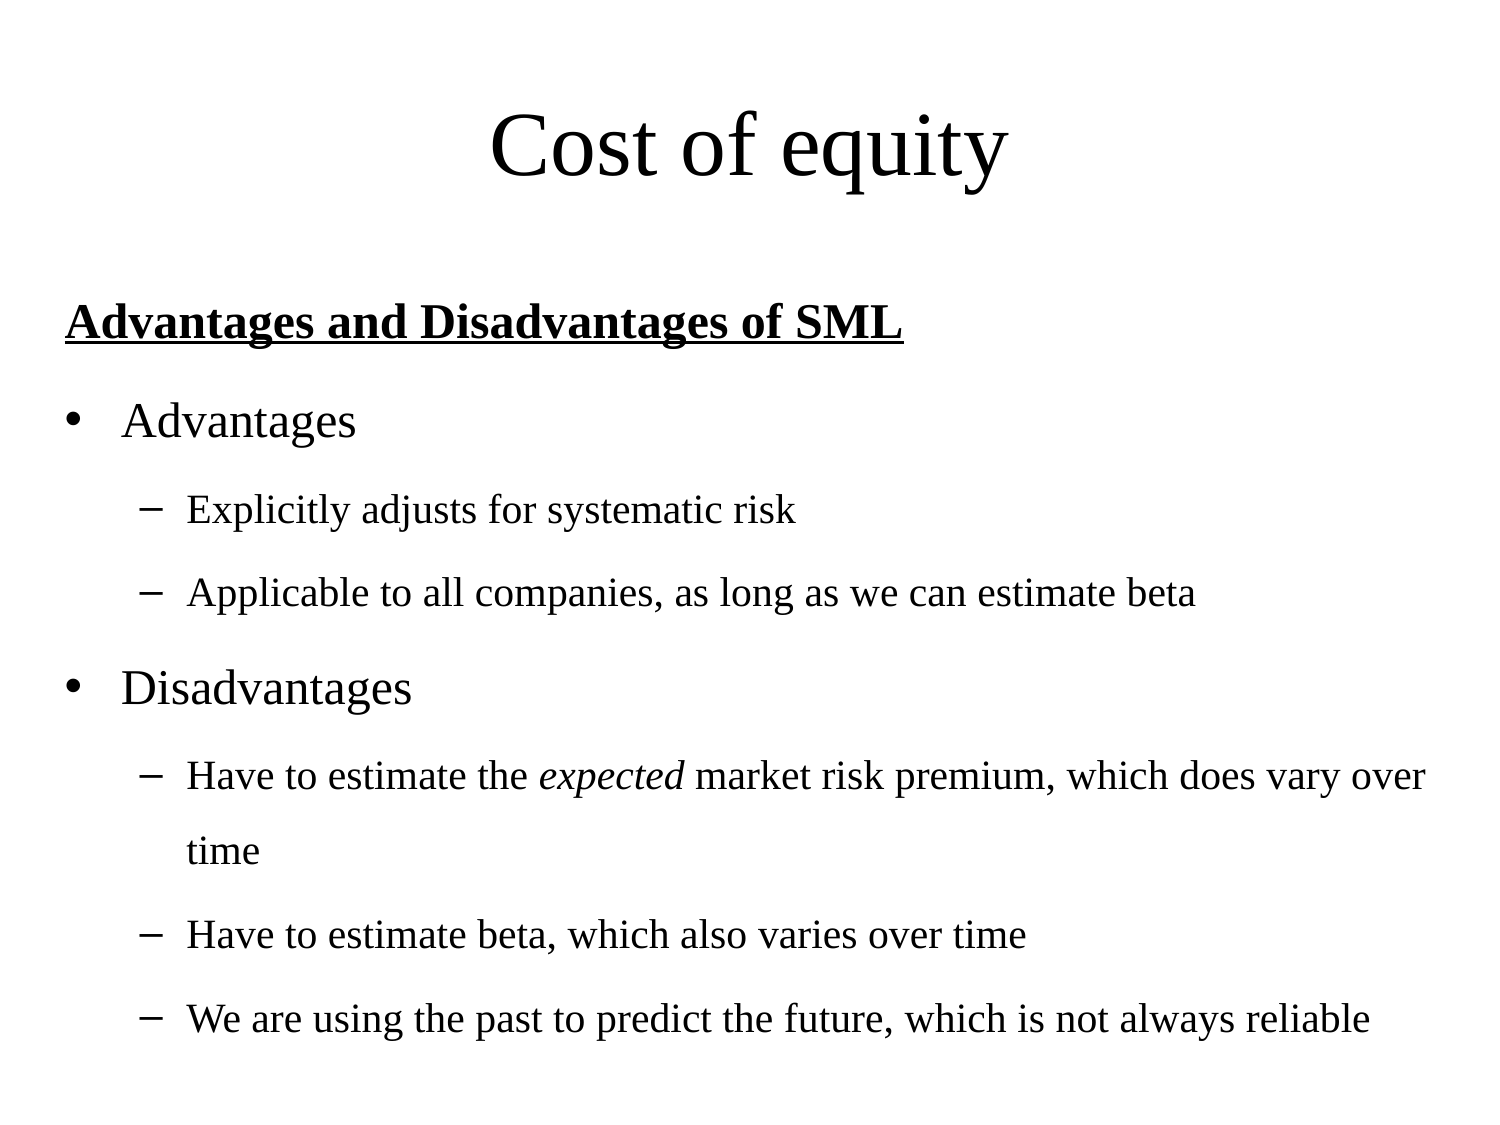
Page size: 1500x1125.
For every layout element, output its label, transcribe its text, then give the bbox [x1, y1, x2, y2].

list Advantages and Disadvantages of SML Advantages Explicitly adjusts for systematic risk Applicable to all companies, as long as we can estimate beta Disadvantages Have to estimate the expected market risk premium, which does vary over time Have to estimate beta, which also varies over time We are using the past to predict the future, which is not always reliable [49, 250, 1445, 1050]
title Cost of equity [75, 45, 1425, 233]
